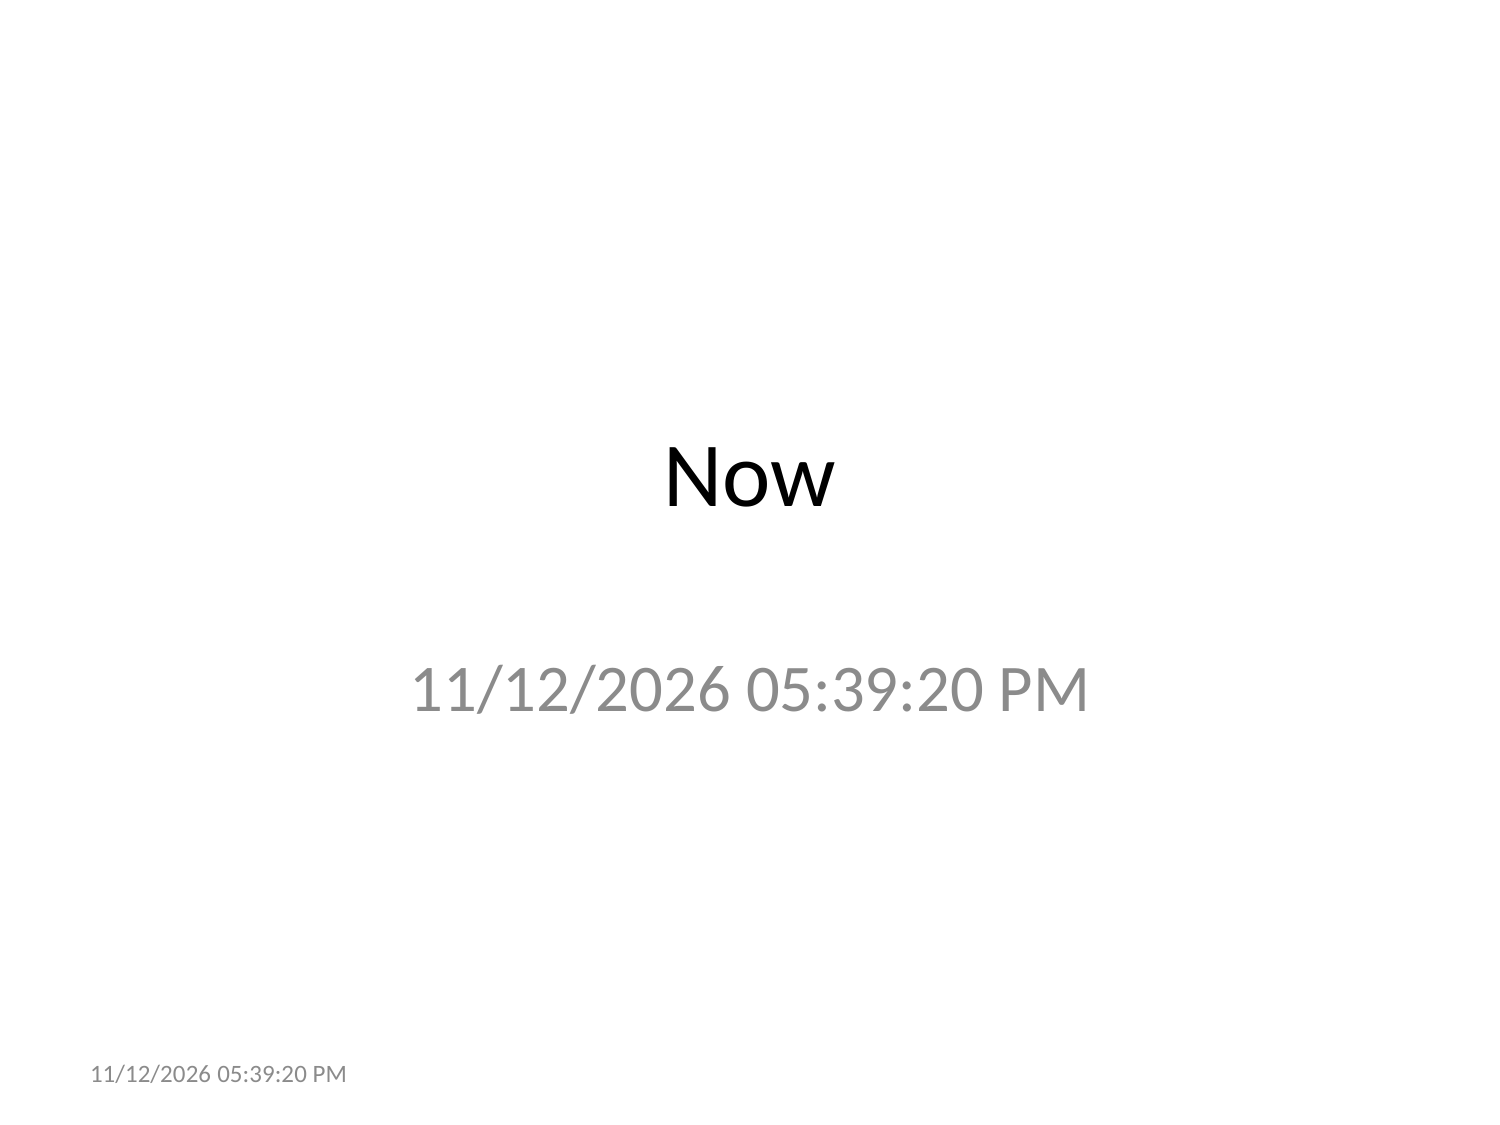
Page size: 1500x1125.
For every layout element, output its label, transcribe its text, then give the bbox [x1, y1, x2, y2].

title Now [112, 349, 1388, 591]
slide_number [75, 1042, 425, 1103]
subtitle 2011-12-19 10:20:04 AM [225, 637, 1275, 925]
